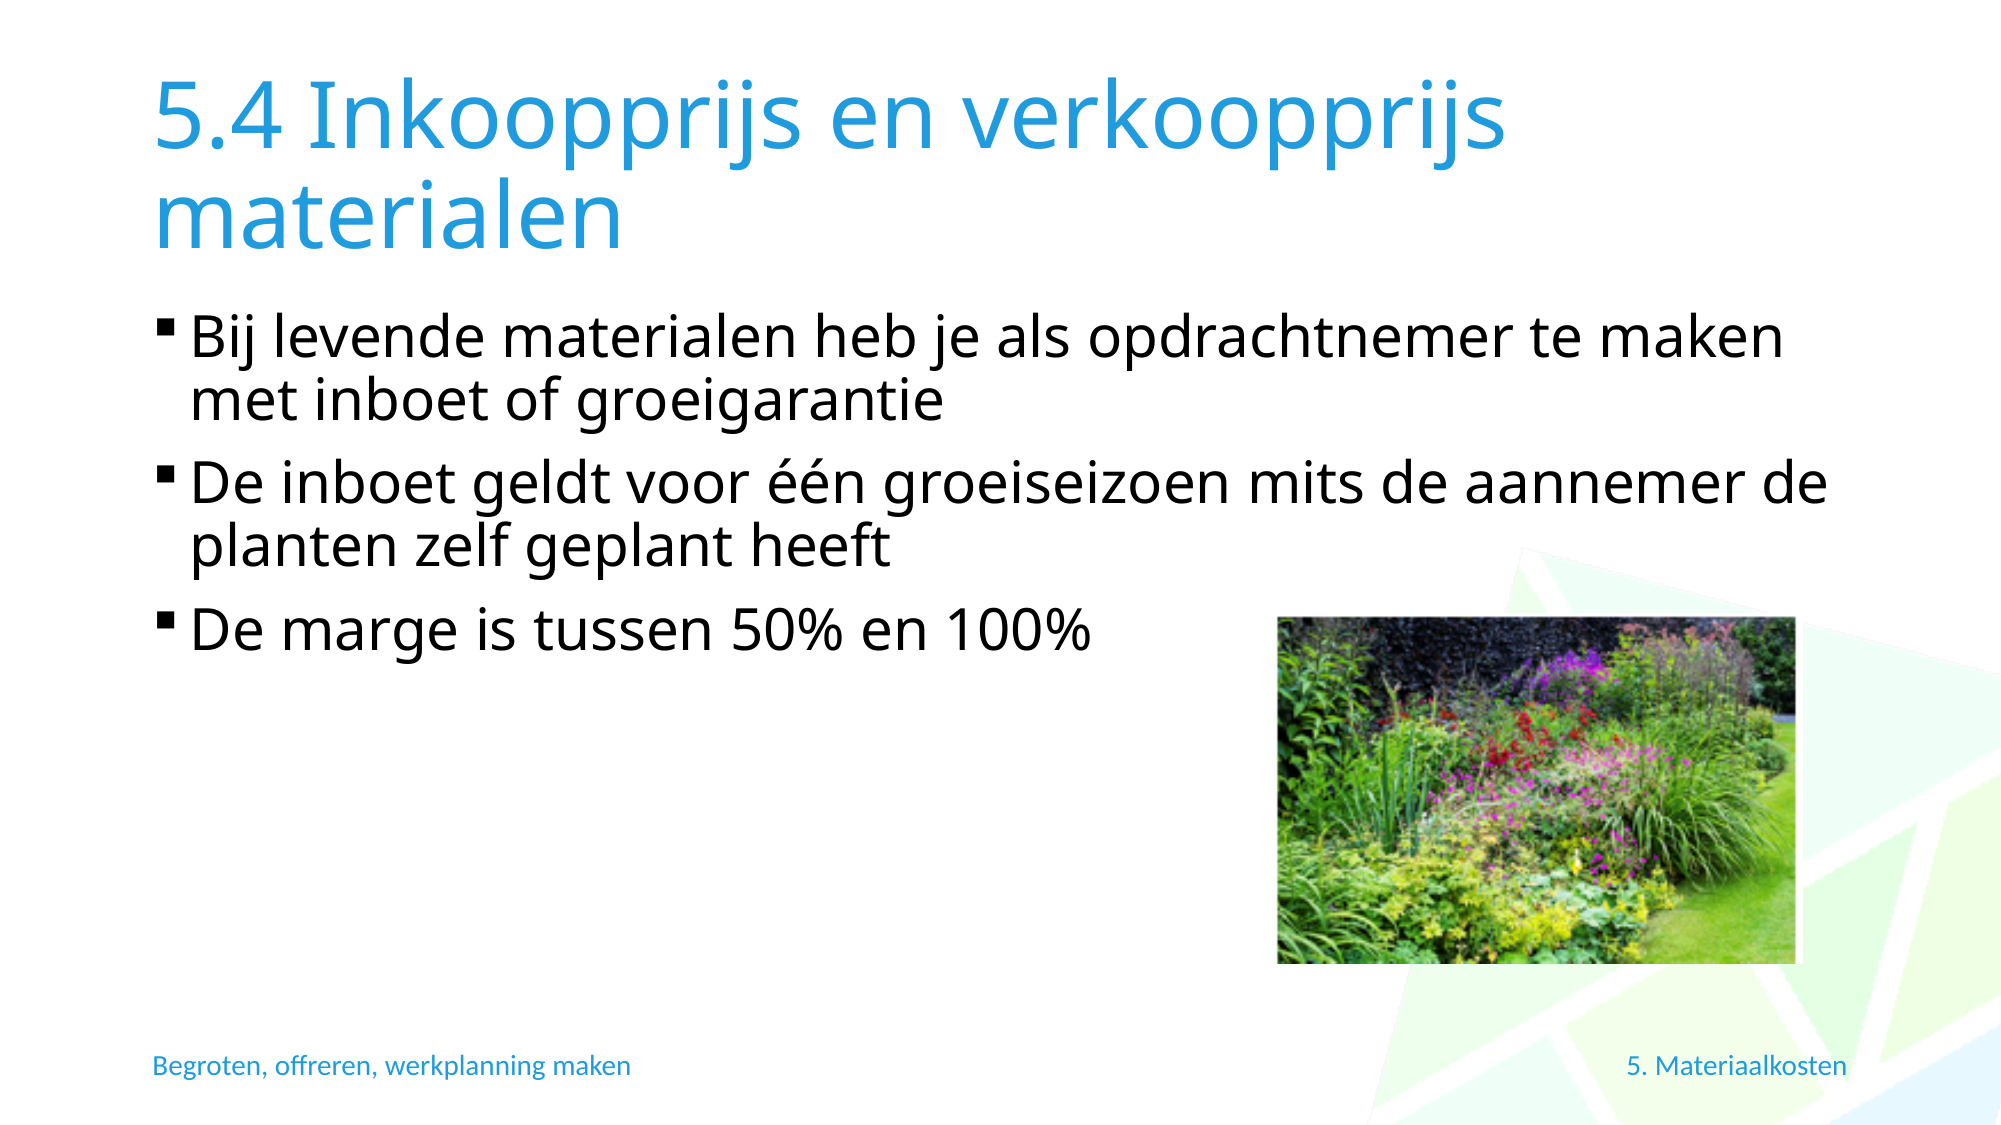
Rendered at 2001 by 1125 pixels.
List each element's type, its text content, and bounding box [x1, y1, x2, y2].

list 5. Materiaalkosten [1412, 1042, 1863, 1103]
list Begroten, offreren, werkplanning maken [137, 1042, 658, 1087]
list Bij levende materialen heb je als opdrachtnemer te maken met inboet of groeigarantie De inboet geldt voor één groeiseizoen mits de aannemer de planten zelf geplant heeft De marge is tussen 50% en 100% [137, 299, 1863, 1014]
title 5.4 Inkoopprijs en verkoopprijs materialen [137, 59, 1863, 278]
picture [1269, 613, 1803, 964]
